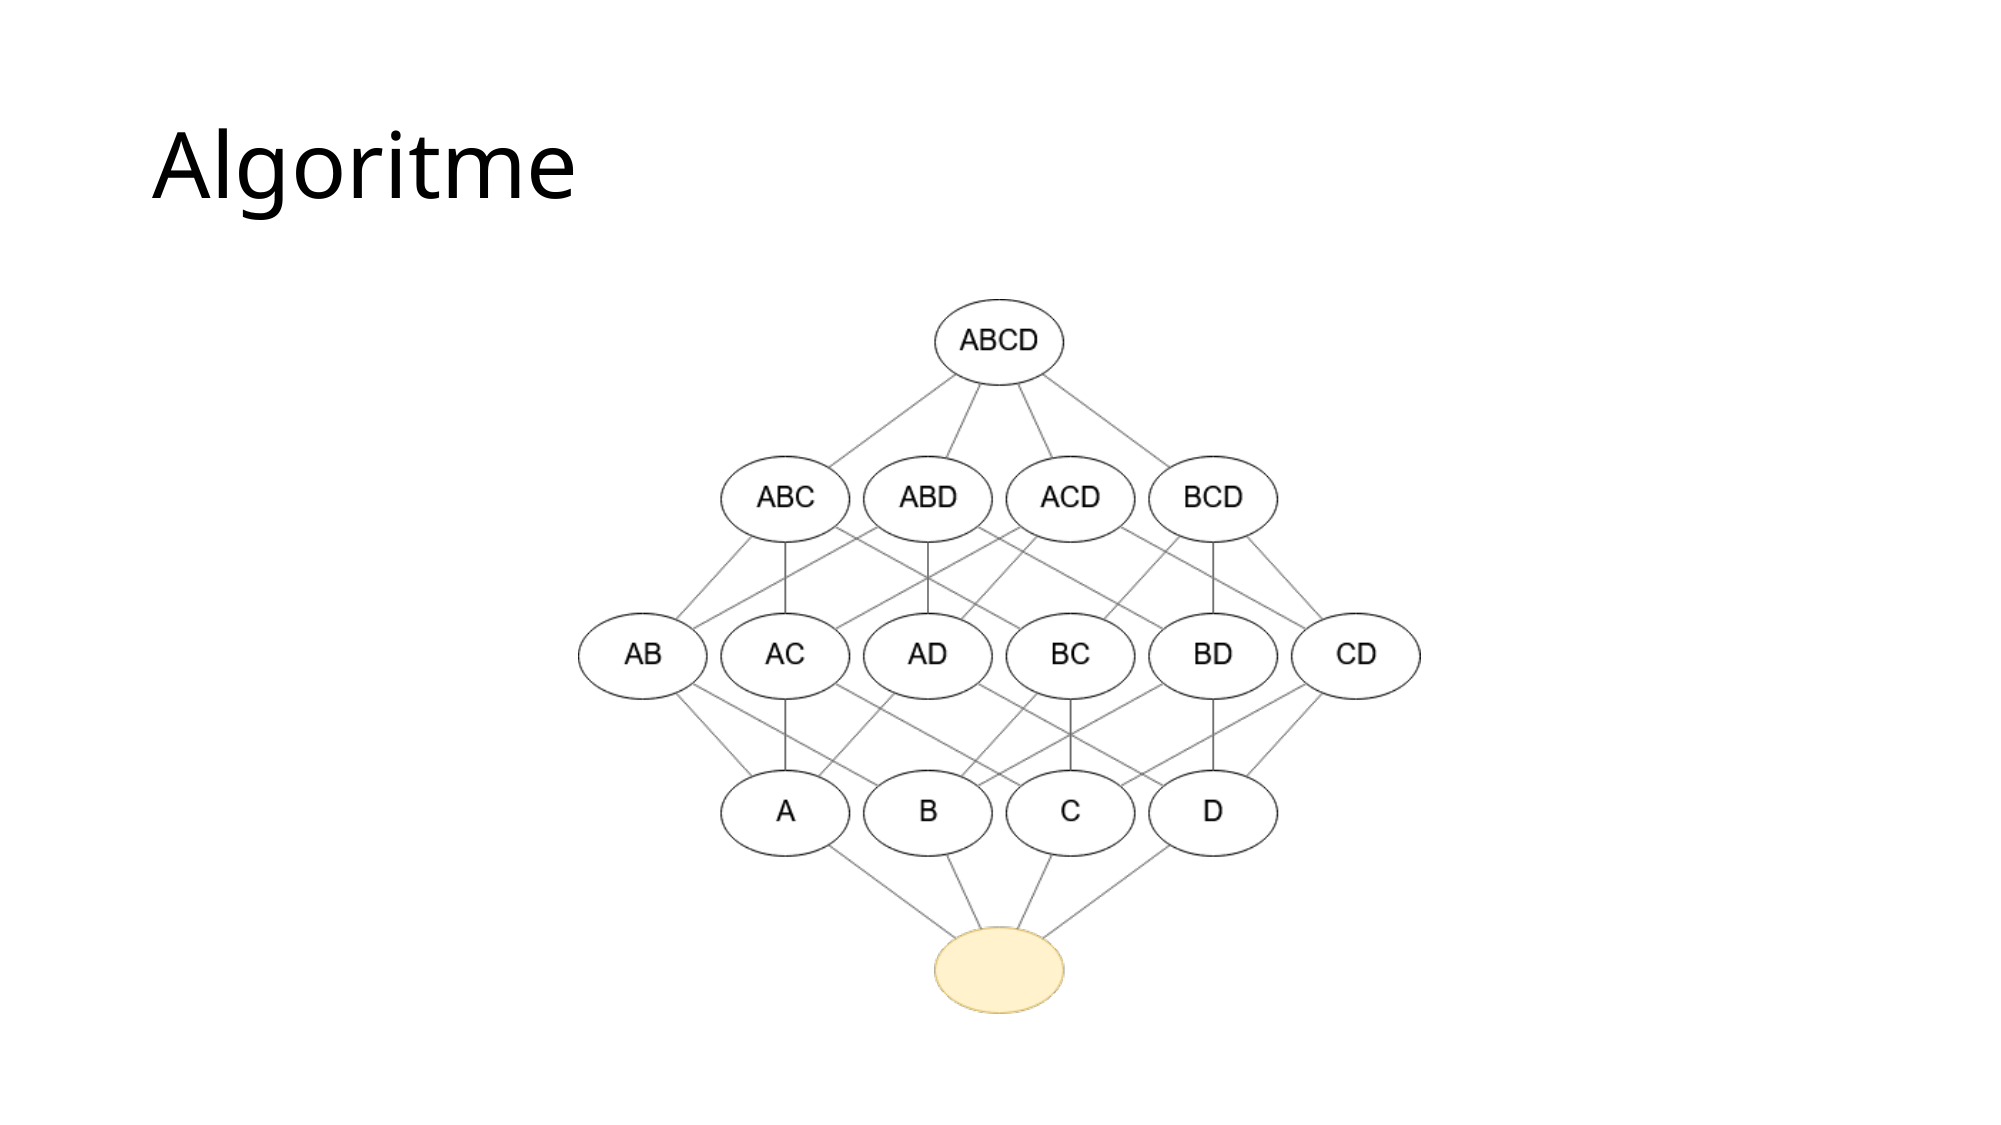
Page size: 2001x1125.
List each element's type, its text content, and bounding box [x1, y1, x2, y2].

title Algoritme [137, 59, 1863, 278]
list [578, 299, 1421, 1014]
